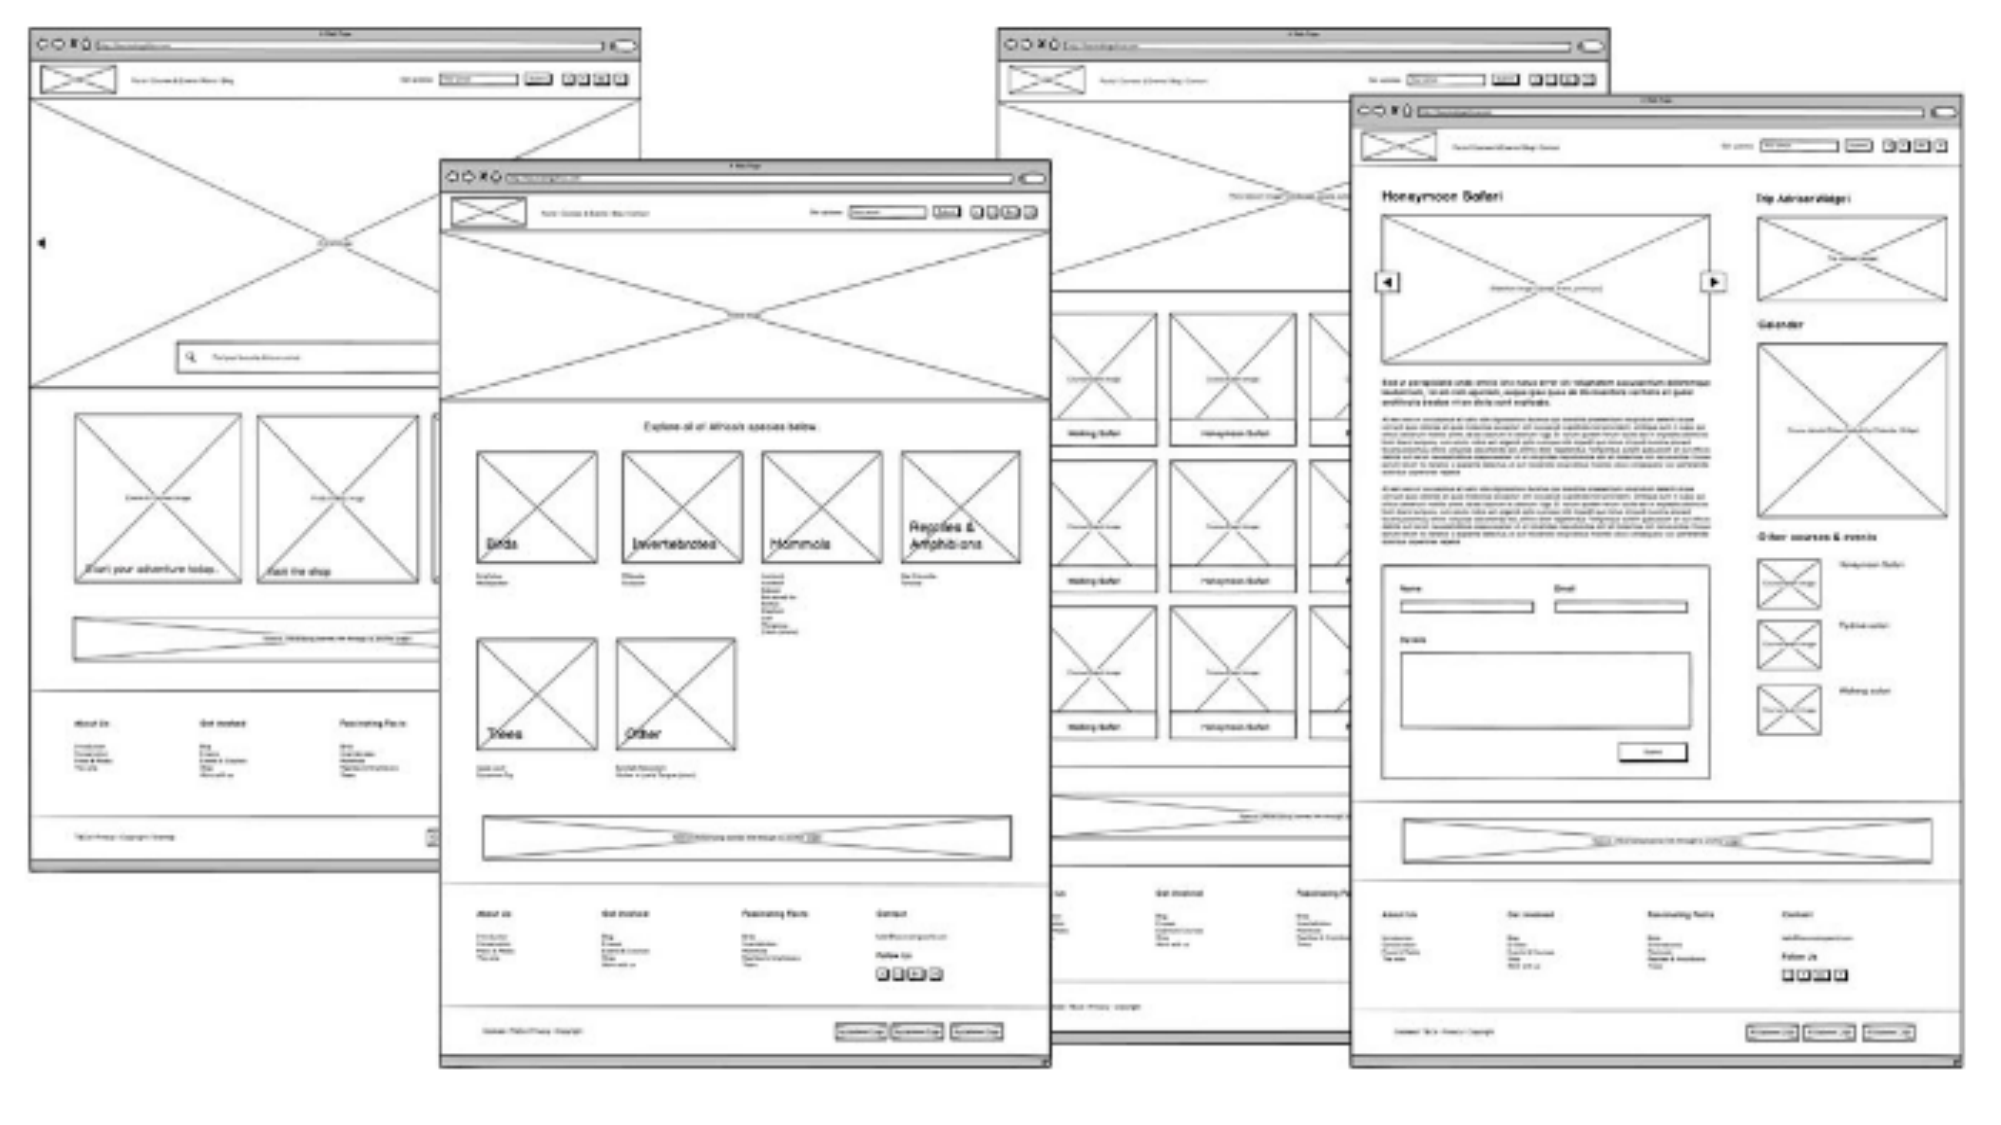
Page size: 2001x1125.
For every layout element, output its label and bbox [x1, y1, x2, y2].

list [0, 0, 2000, 1125]
